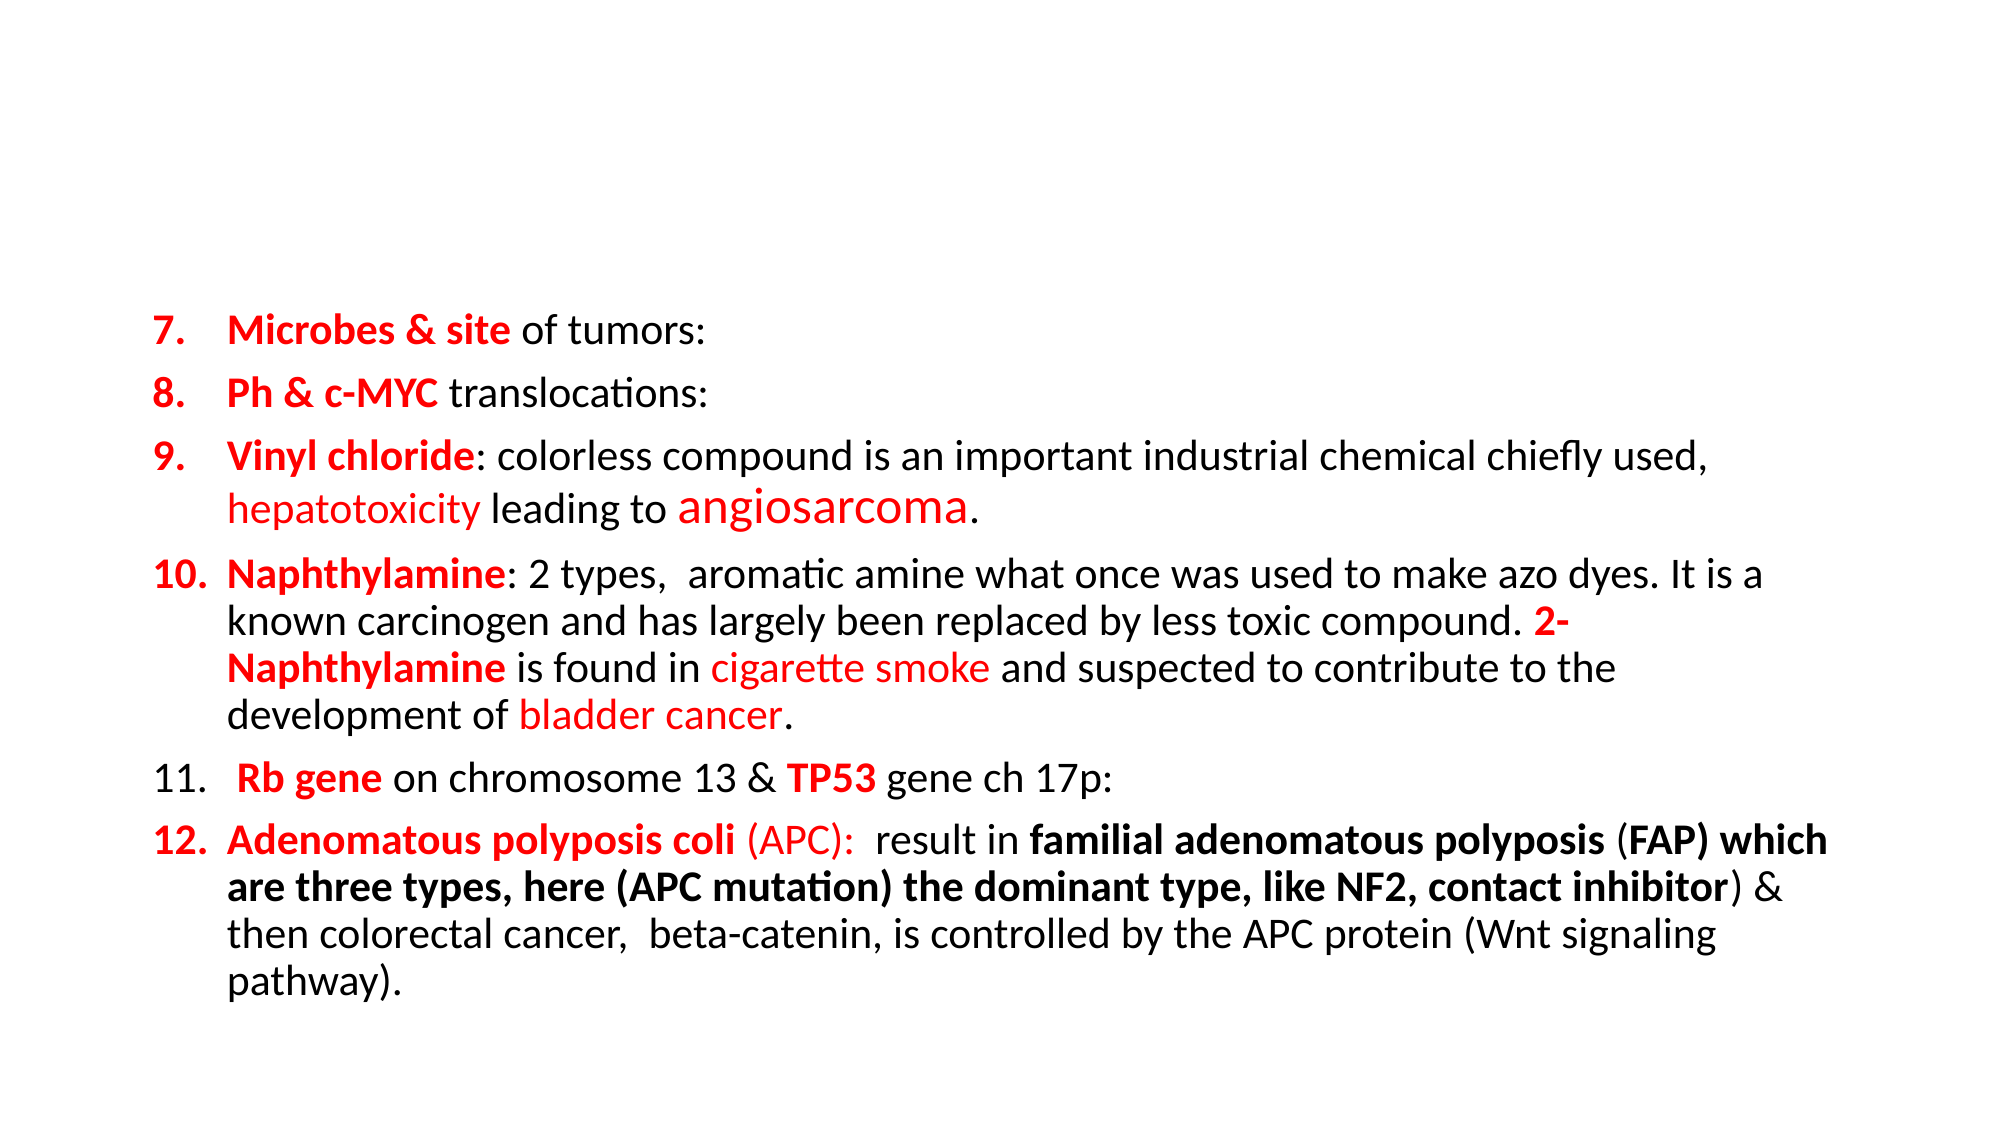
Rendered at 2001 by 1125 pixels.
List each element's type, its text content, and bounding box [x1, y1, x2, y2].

list Microbes & site of tumors: Ph & c-MYC translocations: Vinyl chloride: colorless compound is an important industrial chemical chiefly used, hepatotoxicity leading to angiosarcoma. Naphthylamine: 2 types, aromatic amine what once was used to make azo dyes. It is a known carcinogen and has largely been replaced by less toxic compound. 2-Naphthylamine is found in cigarette smoke and suspected to contribute to the development of bladder cancer. Rb gene on chromosome 13 & TP53 gene ch 17p: Adenomatous polyposis coli (APC): result in familial adenomatous polyposis (FAP) which are three types, here (APC mutation) the dominant type, like NF2, contact inhibitor) & then colorectal cancer, beta-catenin, is controlled by the APC protein (Wnt signaling pathway). [137, 299, 1863, 1014]
